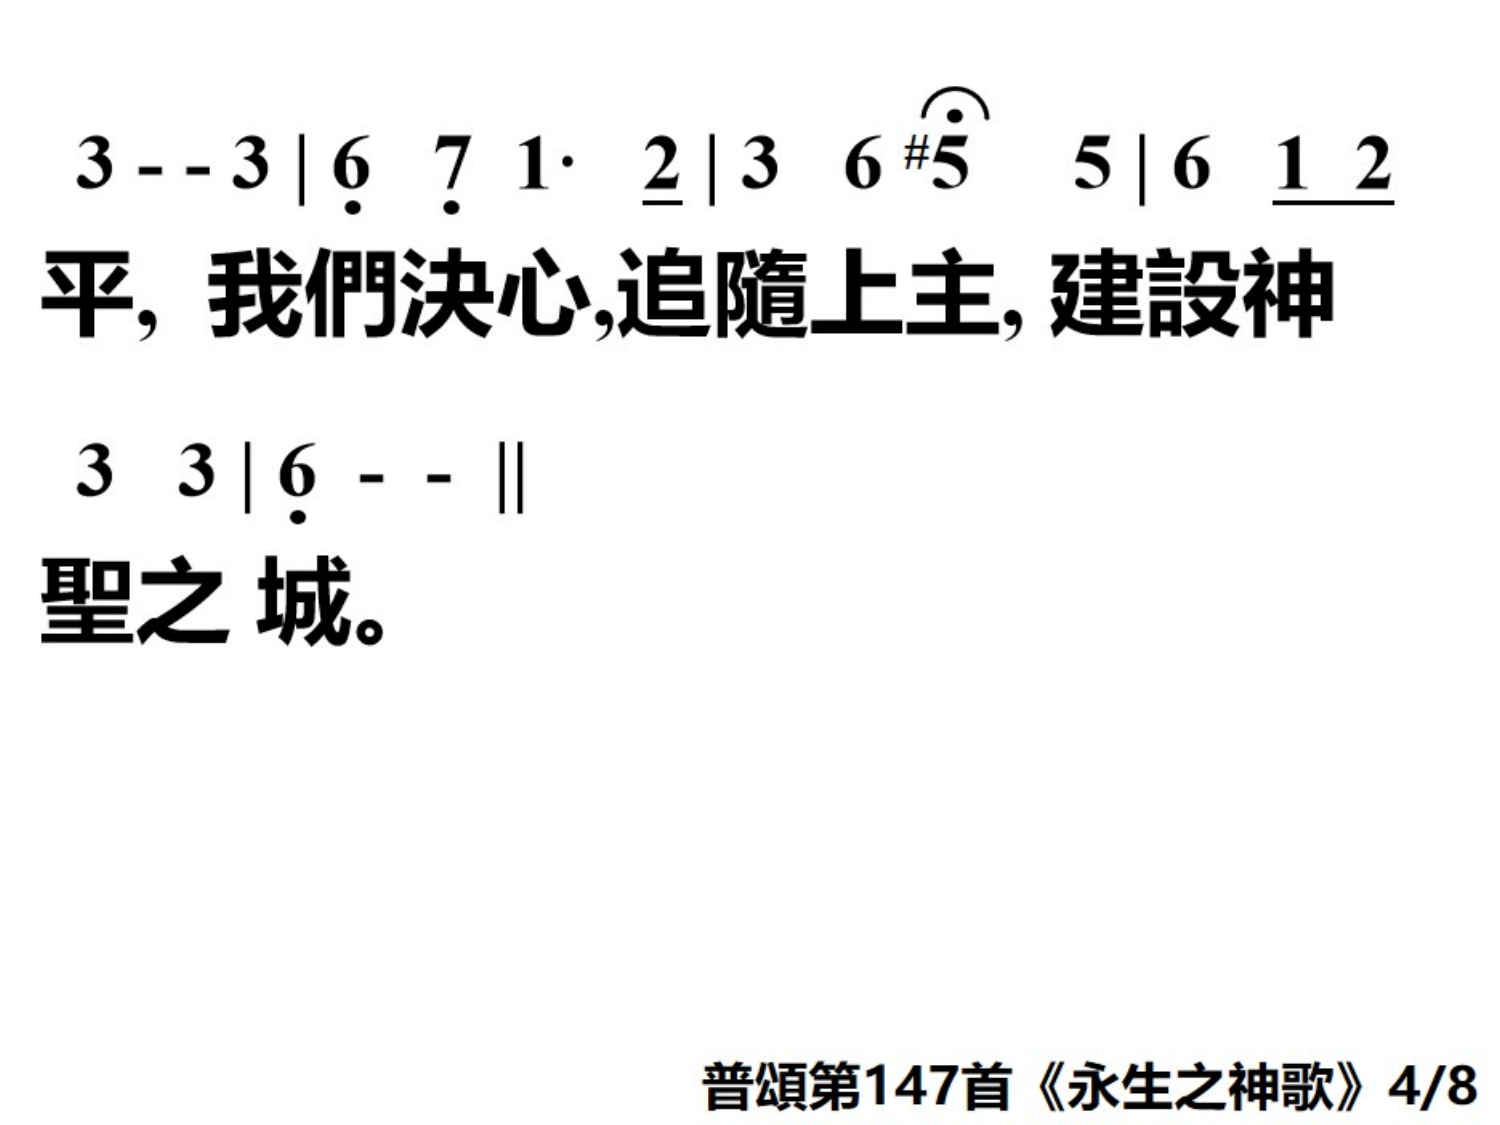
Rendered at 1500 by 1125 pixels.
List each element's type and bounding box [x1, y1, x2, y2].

list [0, 0, 1500, 1125]
